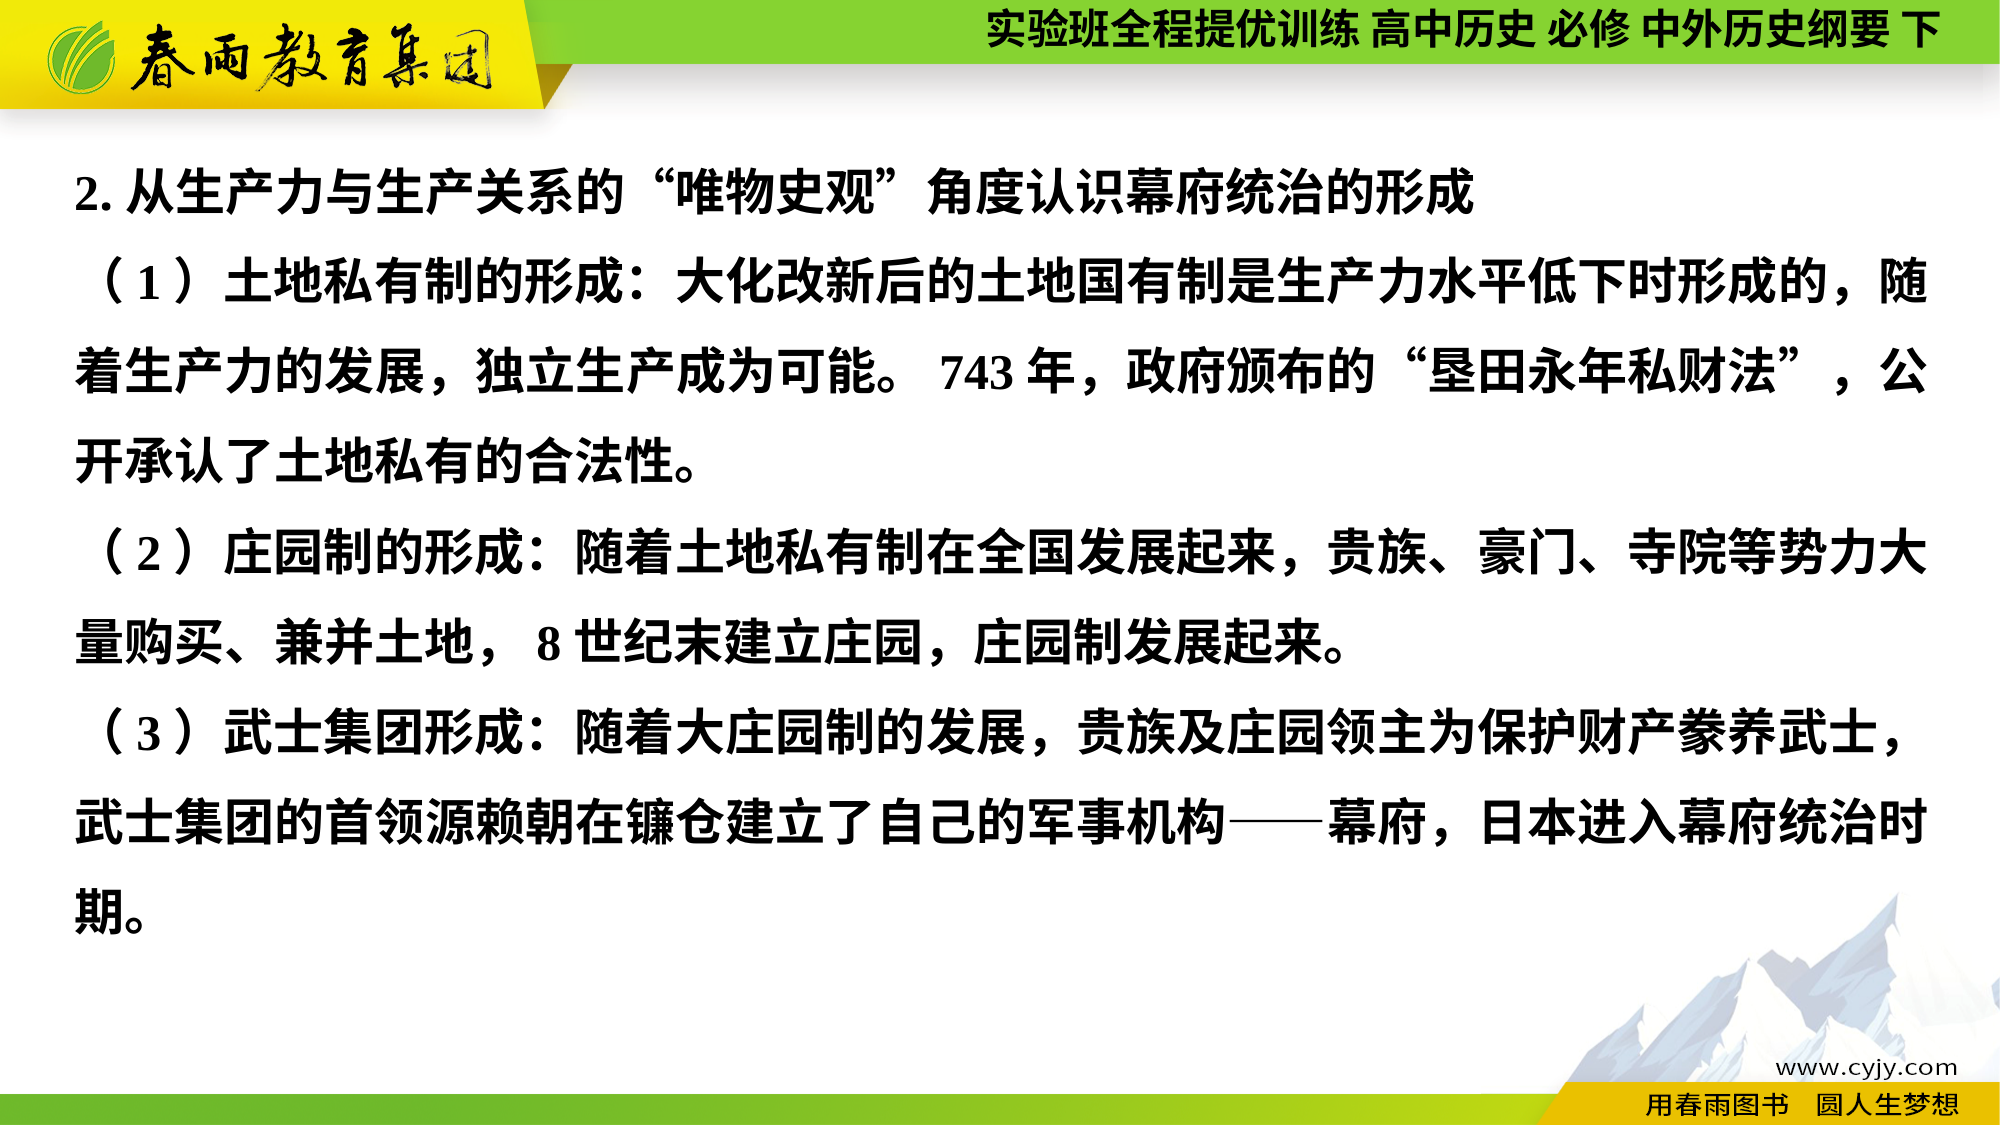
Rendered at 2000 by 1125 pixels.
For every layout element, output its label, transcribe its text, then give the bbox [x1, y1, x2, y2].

picture [0, 0, 2000, 1125]
list 2.从生产力与生产关系的“唯物史观”角度认识幕府统治的形成 （1）土地私有制的形成：大化改新后的土地国有制是生产力水平低下时形成的，随着生产力的发展，独立生产成为可能。743年，政府颁布的“垦田永年私财法”，公开承认了土地私有的合法性。 （2）庄园制的形成：随着土地私有制在全国发展起来，贵族、豪门、寺院等势力大量购买、兼并土地，8世纪末建立庄园，庄园制发展起来。 （3）武士集团形成：随着大庄园制的发展，贵族及庄园领主为保护财产豢养武士，武士集团的首领源赖朝在镰仓建立了自己的军事机构——幕府，日本进入幕府统治时期。 [59, 122, 1944, 944]
